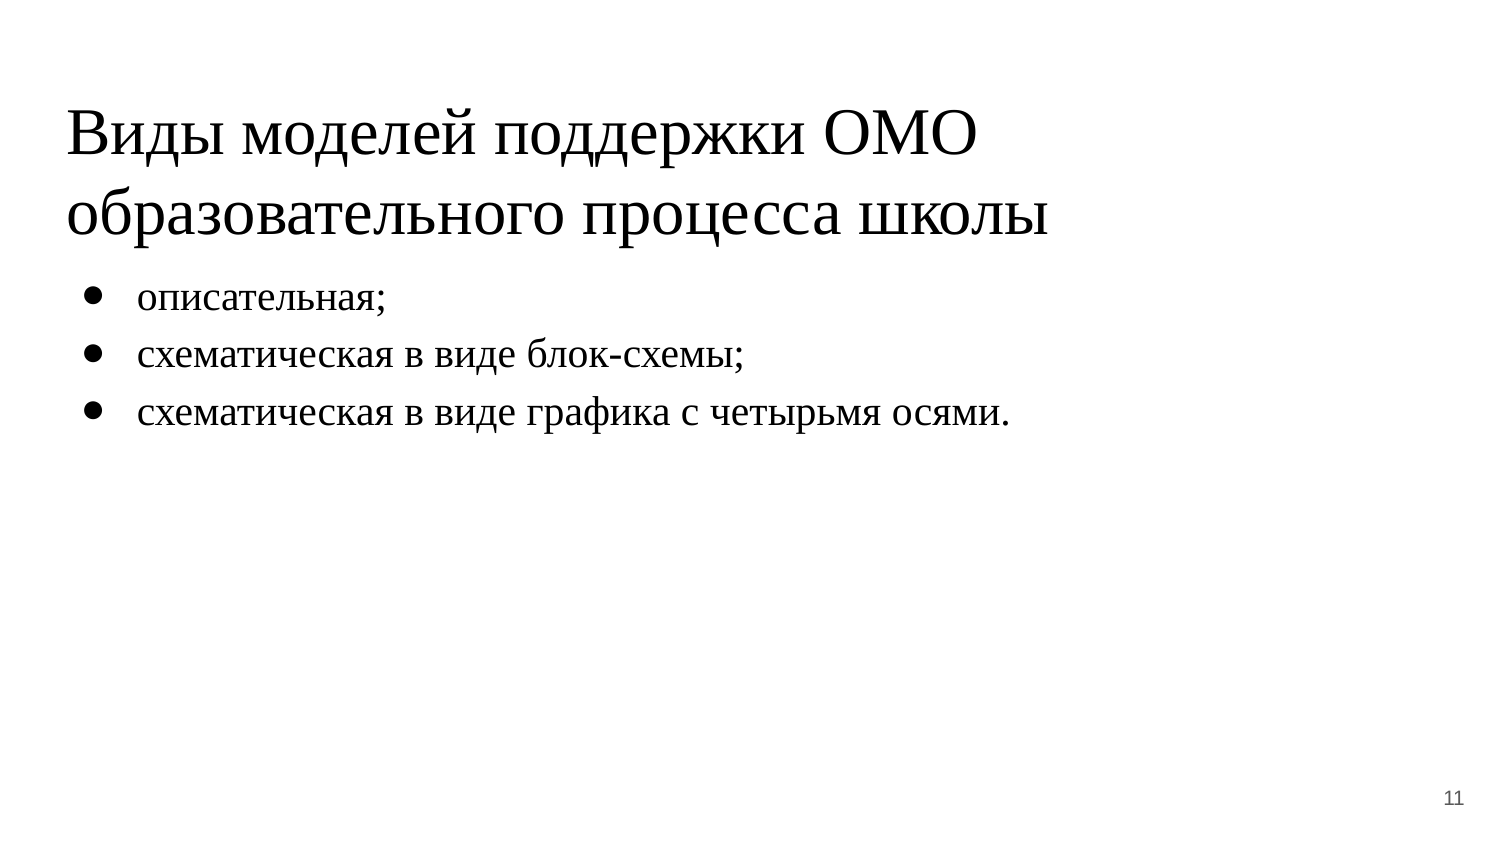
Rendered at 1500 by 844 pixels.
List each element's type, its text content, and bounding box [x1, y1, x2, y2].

title Виды моделей поддержки ОМО образовательного процесса школы [51, 72, 1449, 167]
slide_number 11 [1389, 764, 1480, 830]
list описательная; схематическая в виде блок-схемы; схематическая в виде графика с четырьмя осями. [51, 246, 1449, 806]
